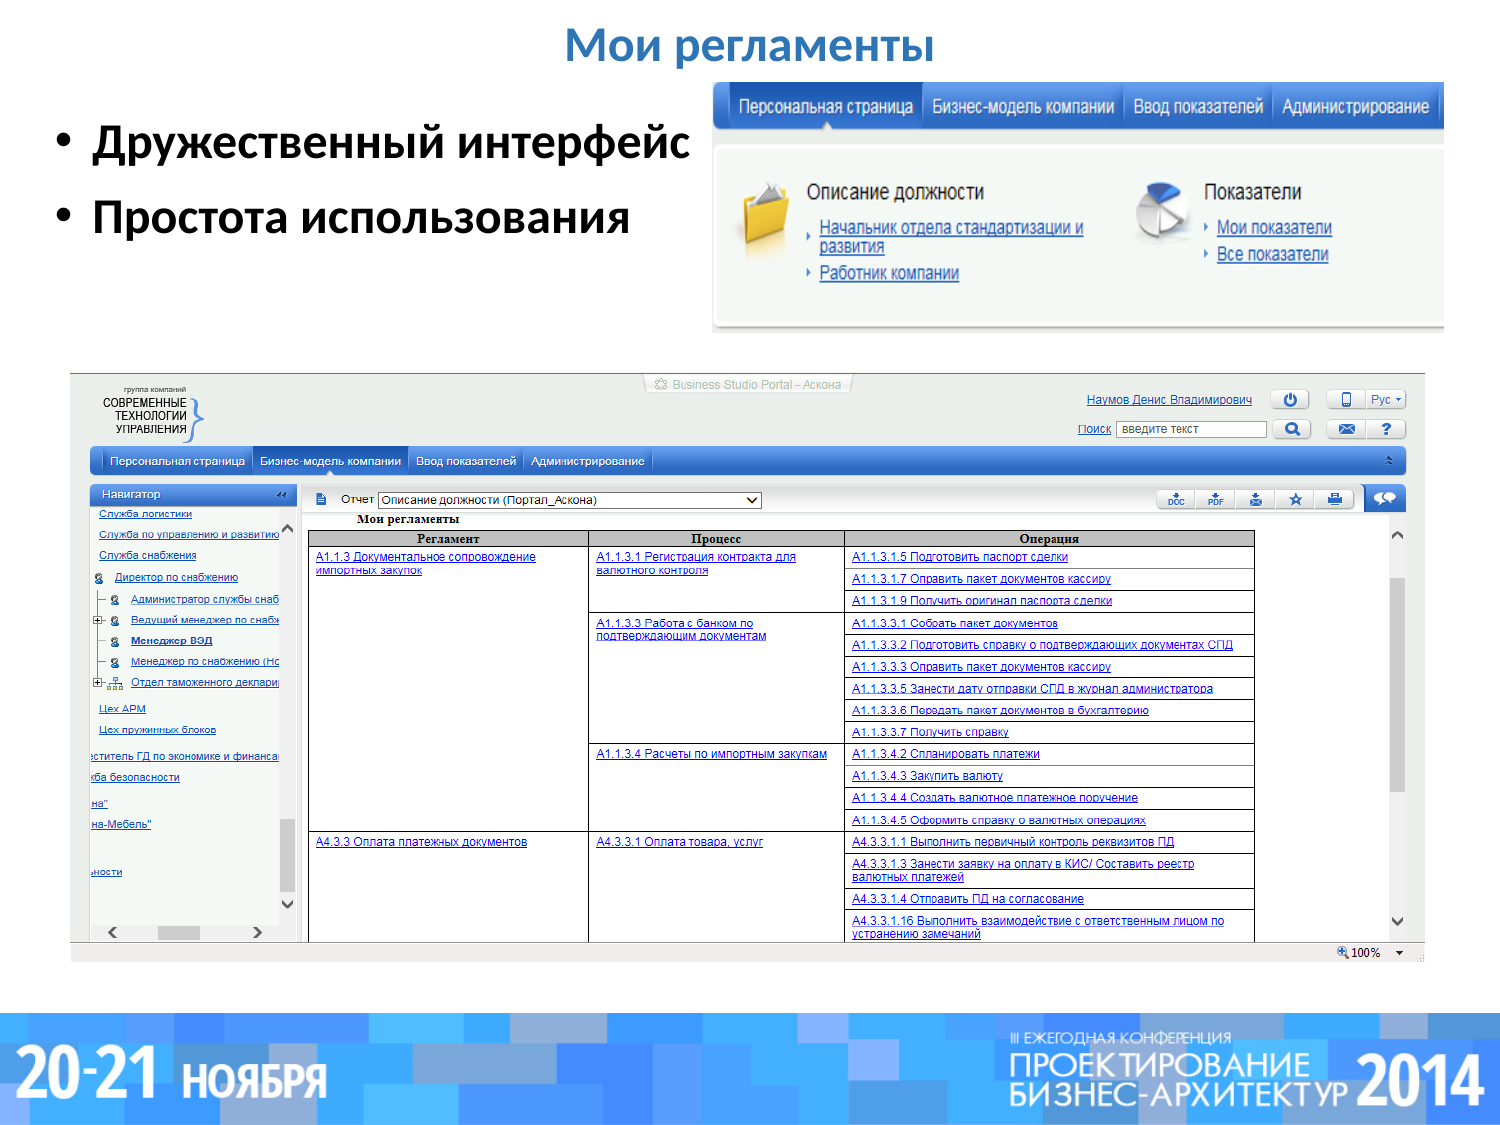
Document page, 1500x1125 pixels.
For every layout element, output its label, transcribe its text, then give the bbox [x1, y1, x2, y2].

title Мои регламенты [103, 6, 1397, 89]
list Дружественный интерфейс Простота использования [39, 108, 762, 350]
text_box [31, 137, 1389, 682]
picture [0, 1013, 1500, 1125]
picture [70, 372, 1425, 962]
picture [712, 82, 1444, 333]
